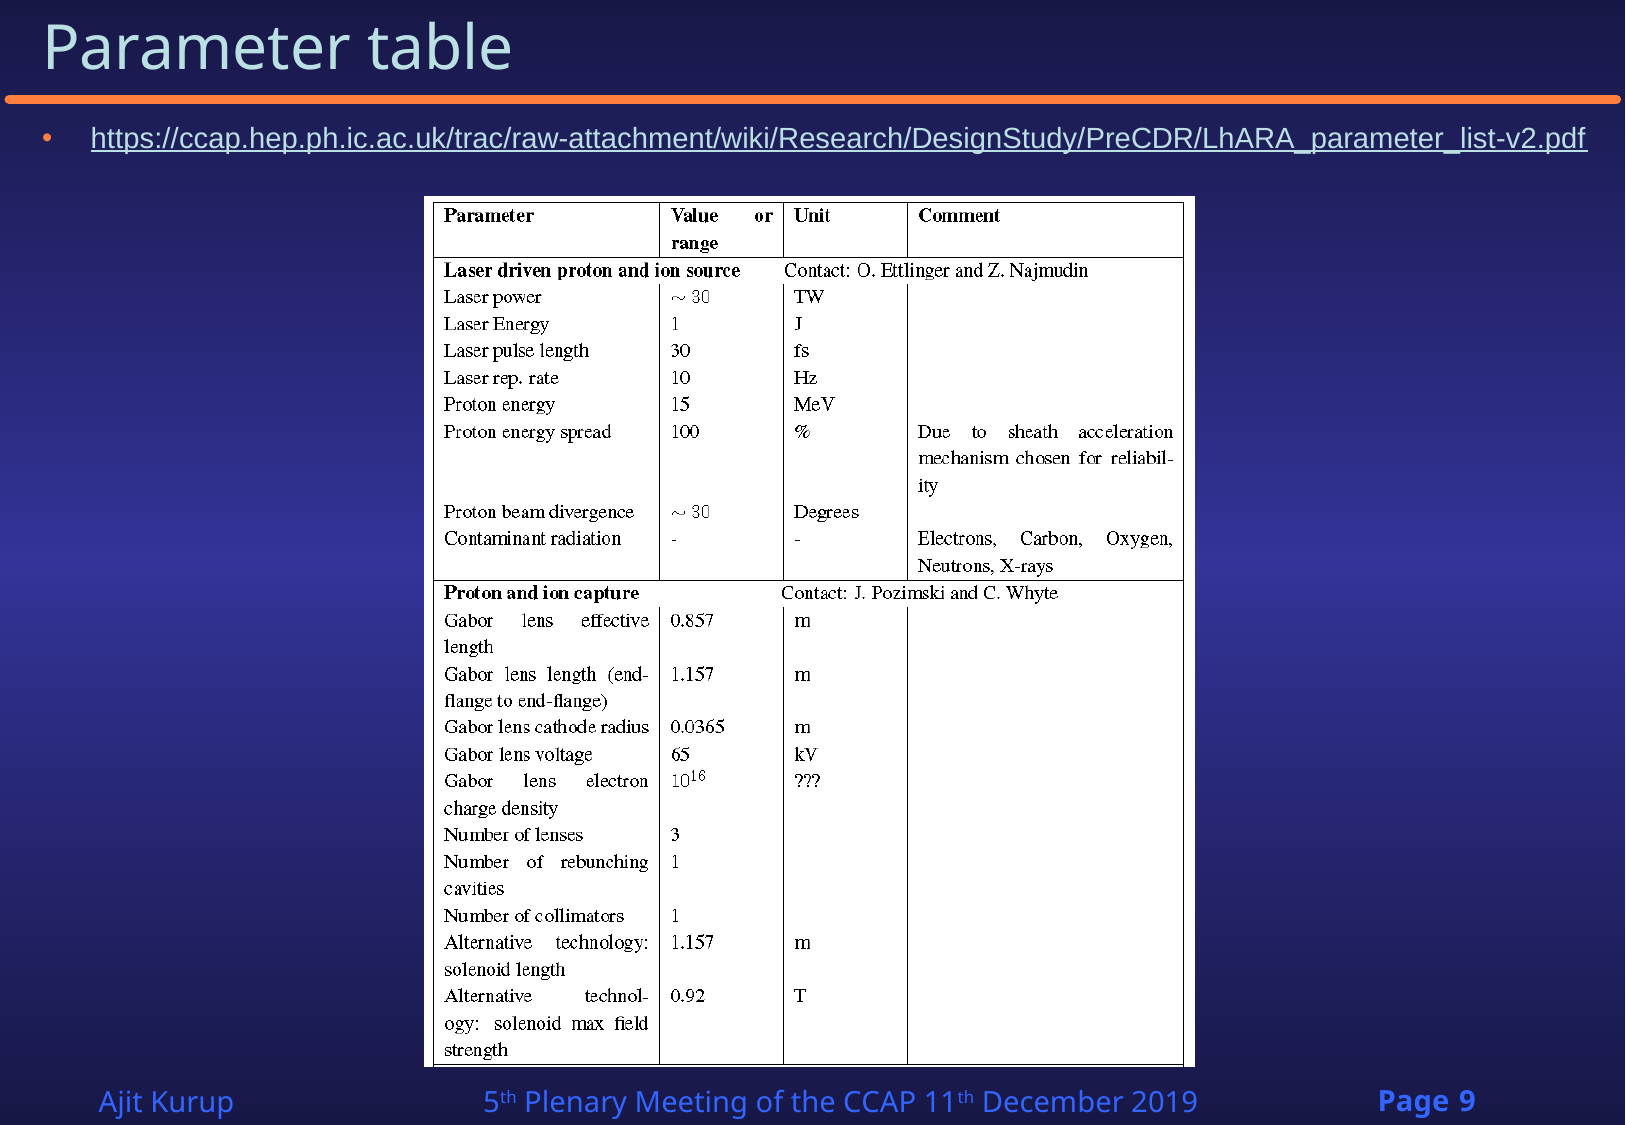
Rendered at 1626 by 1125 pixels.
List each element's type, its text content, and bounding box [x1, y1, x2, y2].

title Parameter table [27, 0, 1490, 90]
list https://ccap.hep.ph.ic.ac.uk/trac/raw-attachment/wiki/Research/DesignStudy/PreCDR/LhARA_parameter_list-v2.pdf [25, 110, 1608, 199]
picture [424, 196, 1195, 1067]
